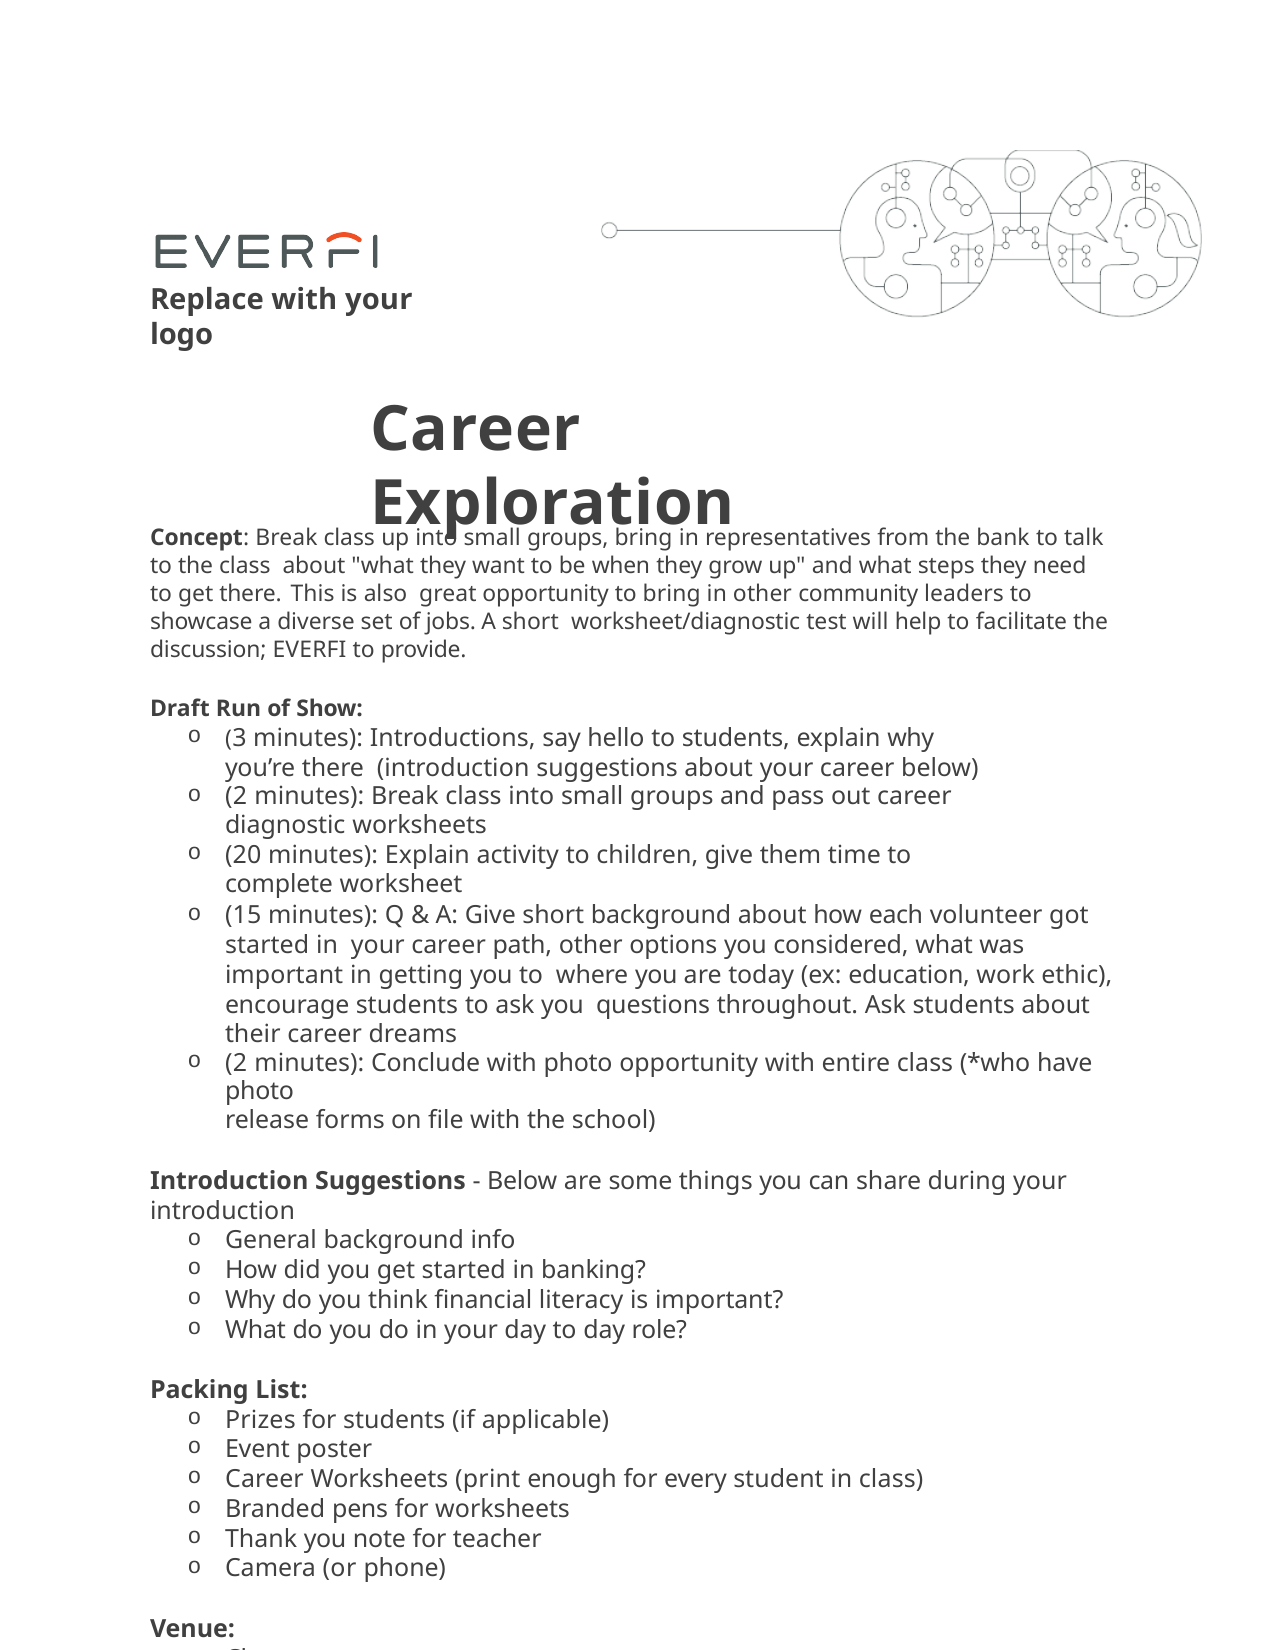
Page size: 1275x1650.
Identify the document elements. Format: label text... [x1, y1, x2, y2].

text_box Concept: Break class up into small groups, bring in representatives from the bank to talk to the class about "what they want to be when they grow up" and what steps they need to get there. This is also great opportunity to bring in other community leaders to showcase a diverse set of jobs. A short worksheet/diagnostic test will help to facilitate the discussion; EVERFI to provide. Draft Run of Show: (3 minutes): Introductions, say hello to students, explain why you’re there (introduction suggestions about your career below) (2 minutes): Break class into small groups and pass out career diagnostic worksheets (20 minutes): Explain activity to children, give them time to complete worksheet (15 minutes): Q & A: Give short background about how each volunteer got started in your career path, other options you considered, what was important in getting you to where you are today (ex: education, work ethic), encourage students to ask you questions throughout. Ask students about their career dreams (2 minutes): Conclude with photo opportunity with entire class (*who have photo release forms on file with the school) Introduction Suggestions - Below are some things you can share during your introduction General background info How did you get started in banking? Why do you think financial literacy is important? What do you do in your day to day role? Packing List: Prizes for students (if applicable) Event poster Career Worksheets (print enough for every student in class) Branded pens for worksheets Thank you note for teacher Camera (or phone) Venue: Classroom [147, 520, 1118, 1650]
text_box [601, 150, 1202, 318]
text_box [155, 232, 378, 268]
title Career Exploration [368, 385, 905, 520]
text_box Replace with your logo [147, 278, 449, 351]
